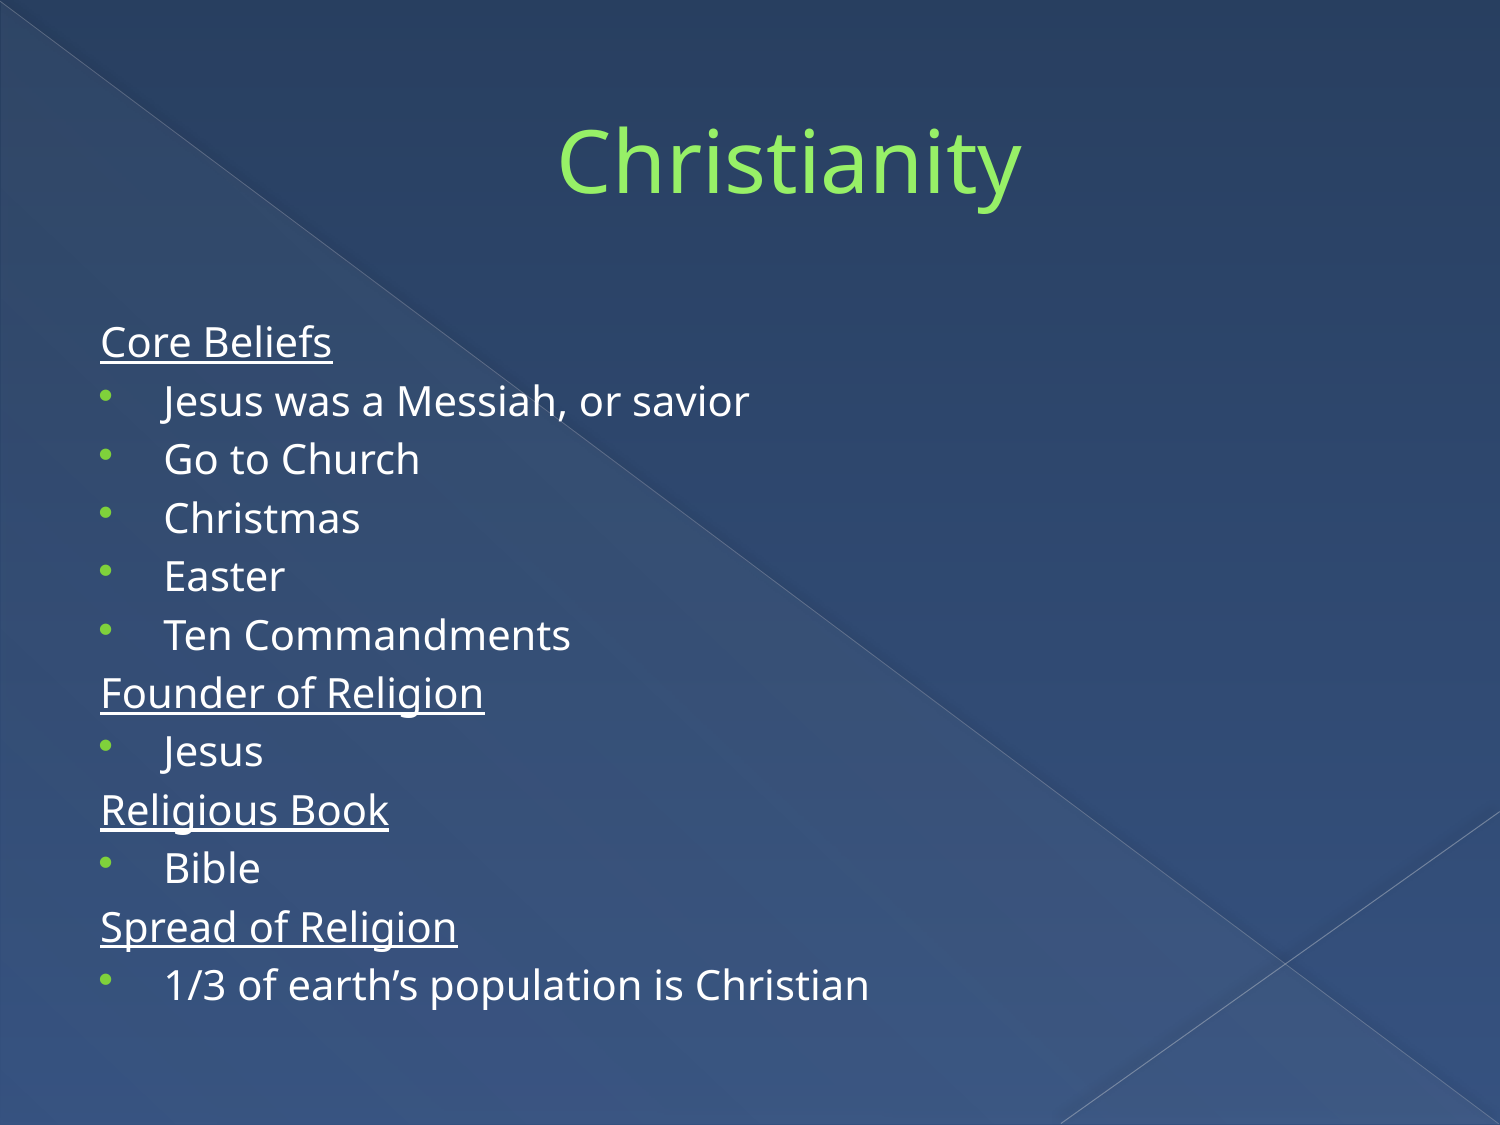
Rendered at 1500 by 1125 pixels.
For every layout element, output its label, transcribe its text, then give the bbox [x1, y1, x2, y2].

list Core Beliefs Jesus was a Messiah, or savior Go to Church Christmas Easter Ten Commandments Founder of Religion Jesus Religious Book Bible Spread of Religion 1/3 of earth’s population is Christian [75, 308, 1425, 1059]
title Christianity [75, 43, 1425, 274]
